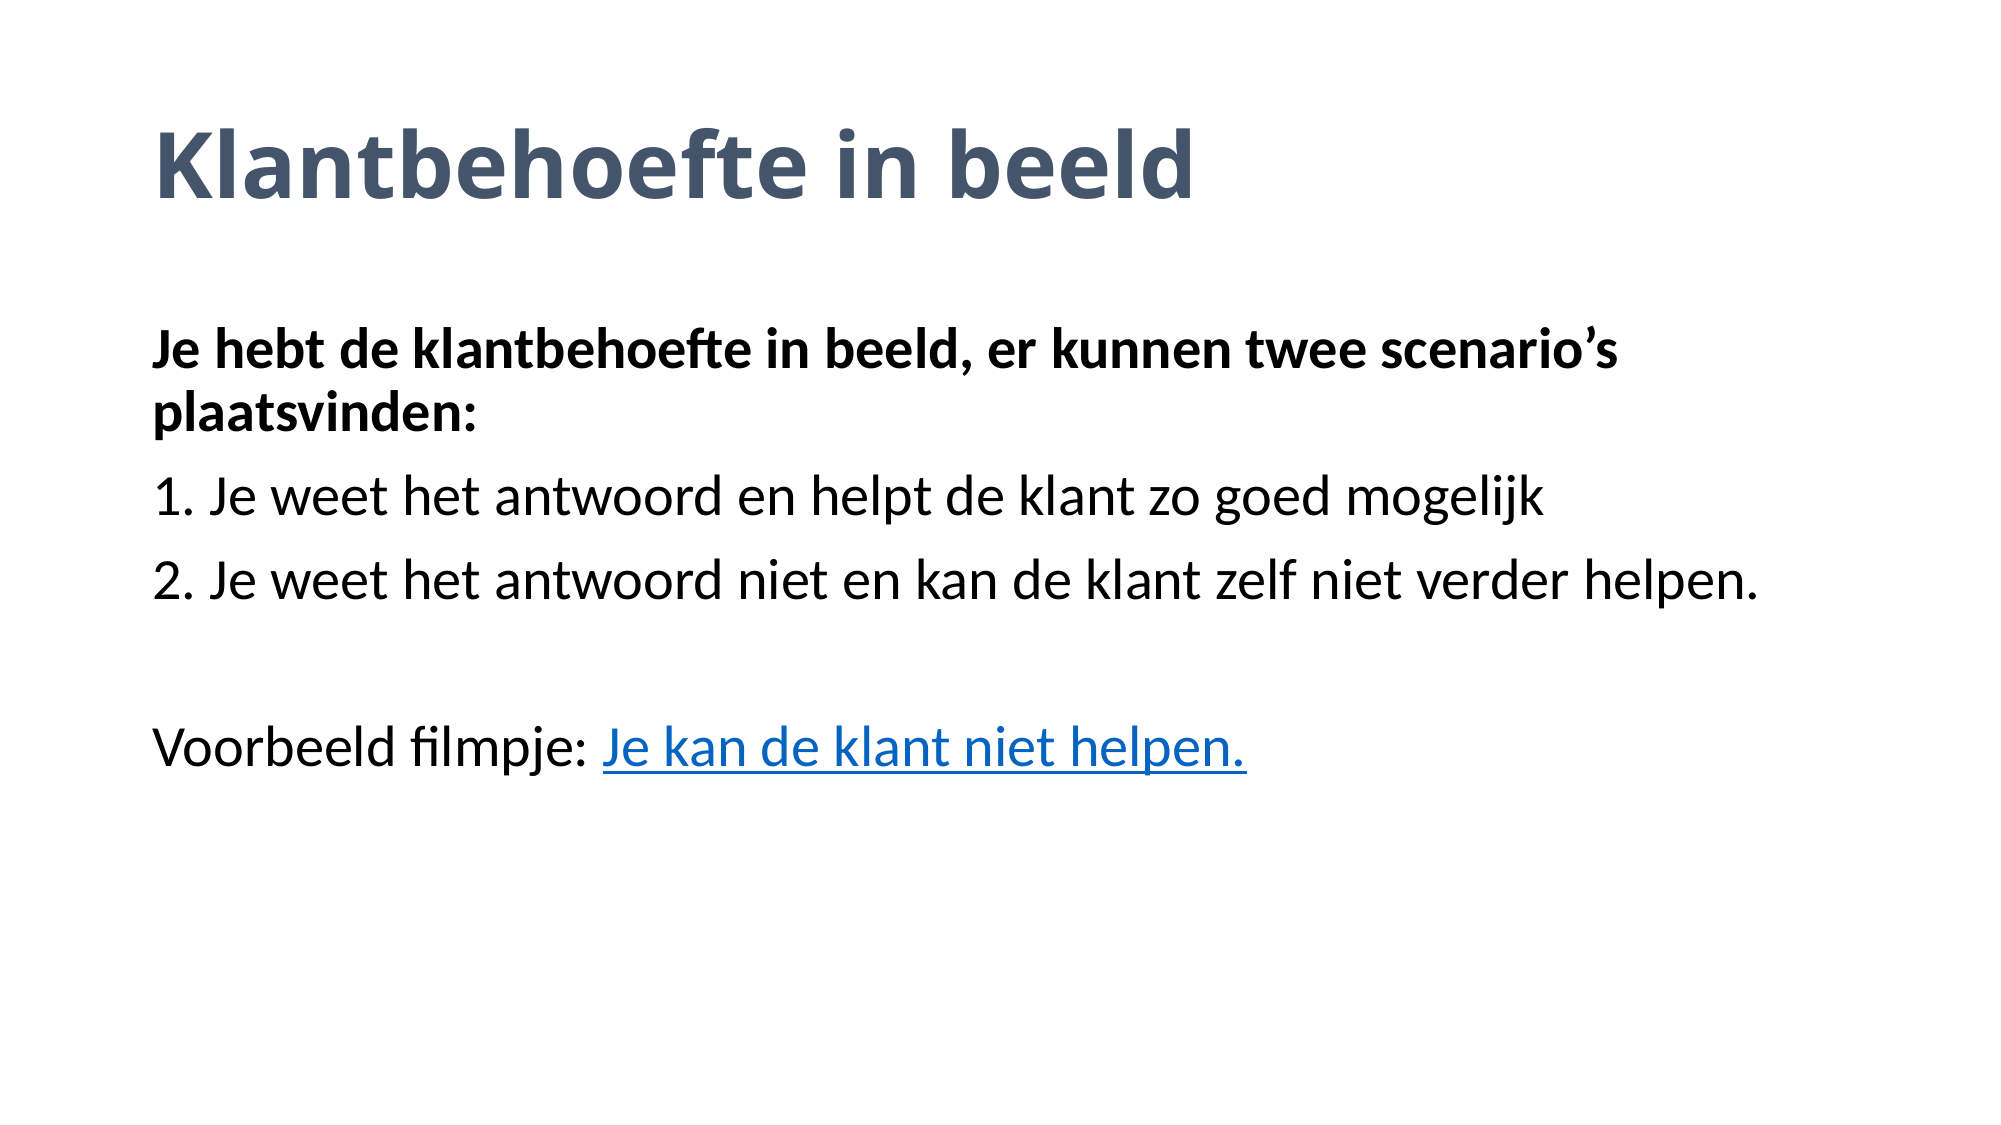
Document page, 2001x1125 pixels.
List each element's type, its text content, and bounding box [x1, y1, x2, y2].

list Je hebt de klantbehoefte in beeld, er kunnen twee scenario’s plaatsvinden: 1. Je weet het antwoord en helpt de klant zo goed mogelijk 2. Je weet het antwoord niet en kan de klant zelf niet verder helpen. Voorbeeld filmpje: Je kan de klant niet helpen. [137, 310, 1863, 1025]
title Klantbehoefte in beeld [137, 59, 1863, 278]
